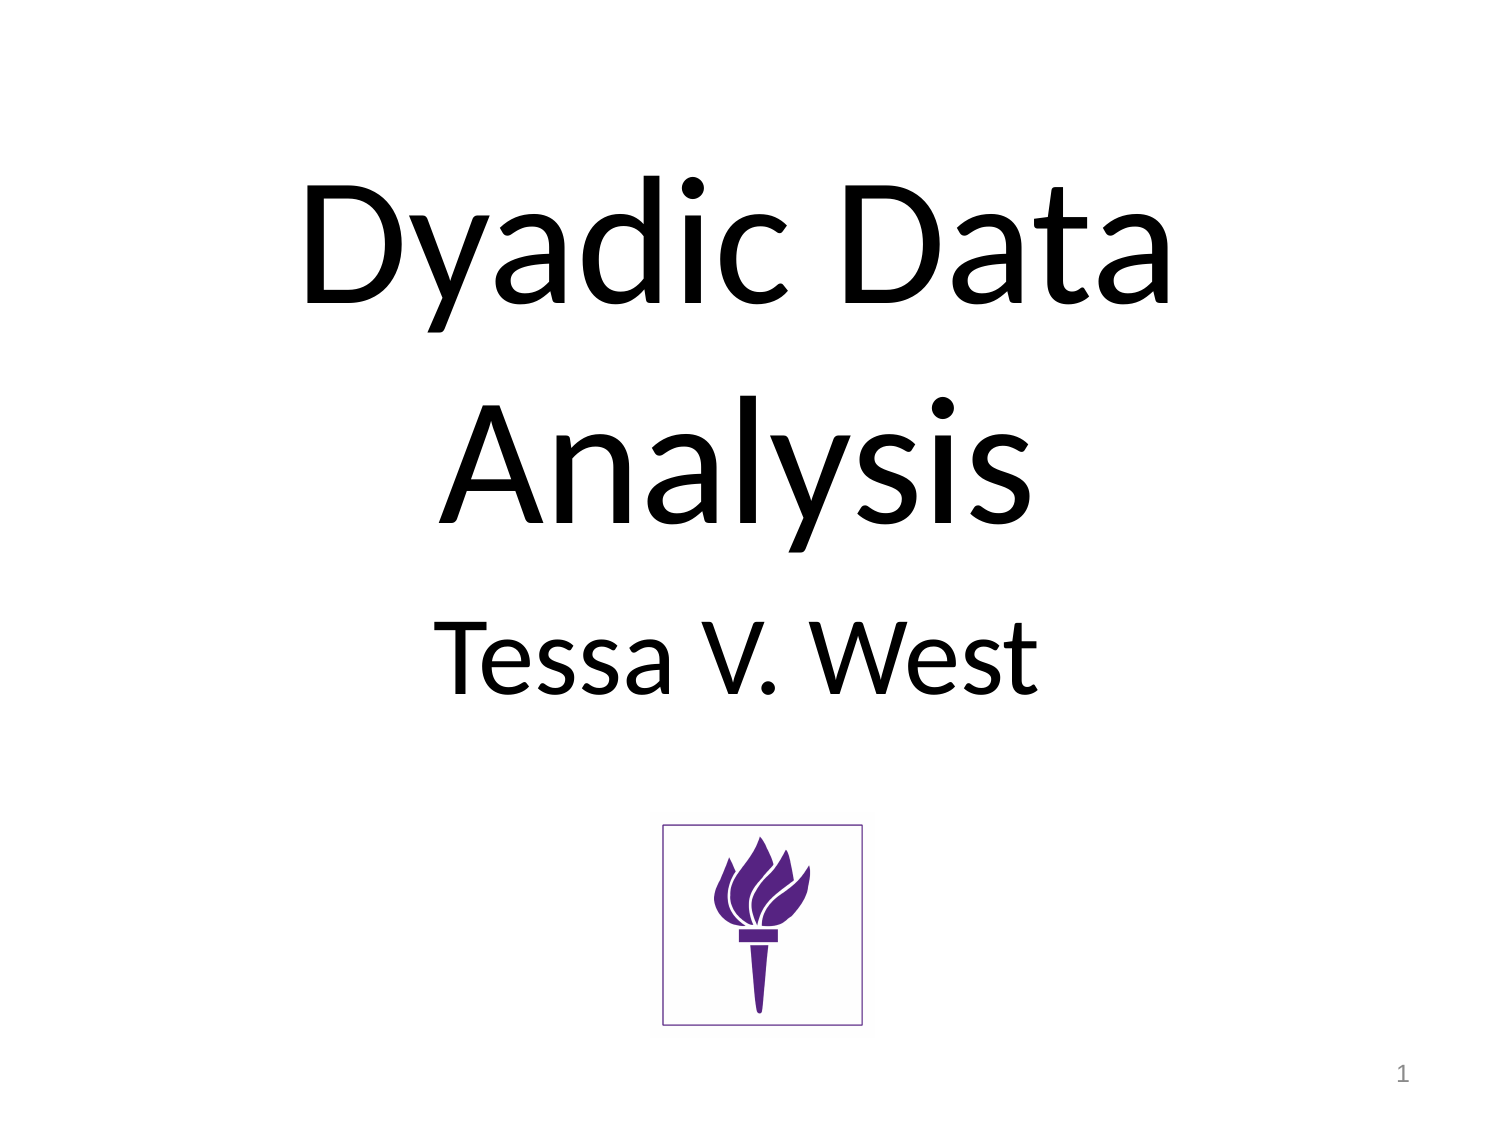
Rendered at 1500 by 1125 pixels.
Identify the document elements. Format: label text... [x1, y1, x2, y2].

subtitle Dyadic Data Analysis Tessa V. West [212, 112, 1263, 838]
picture [649, 812, 876, 1038]
slide_number 1 [1074, 1042, 1425, 1103]
